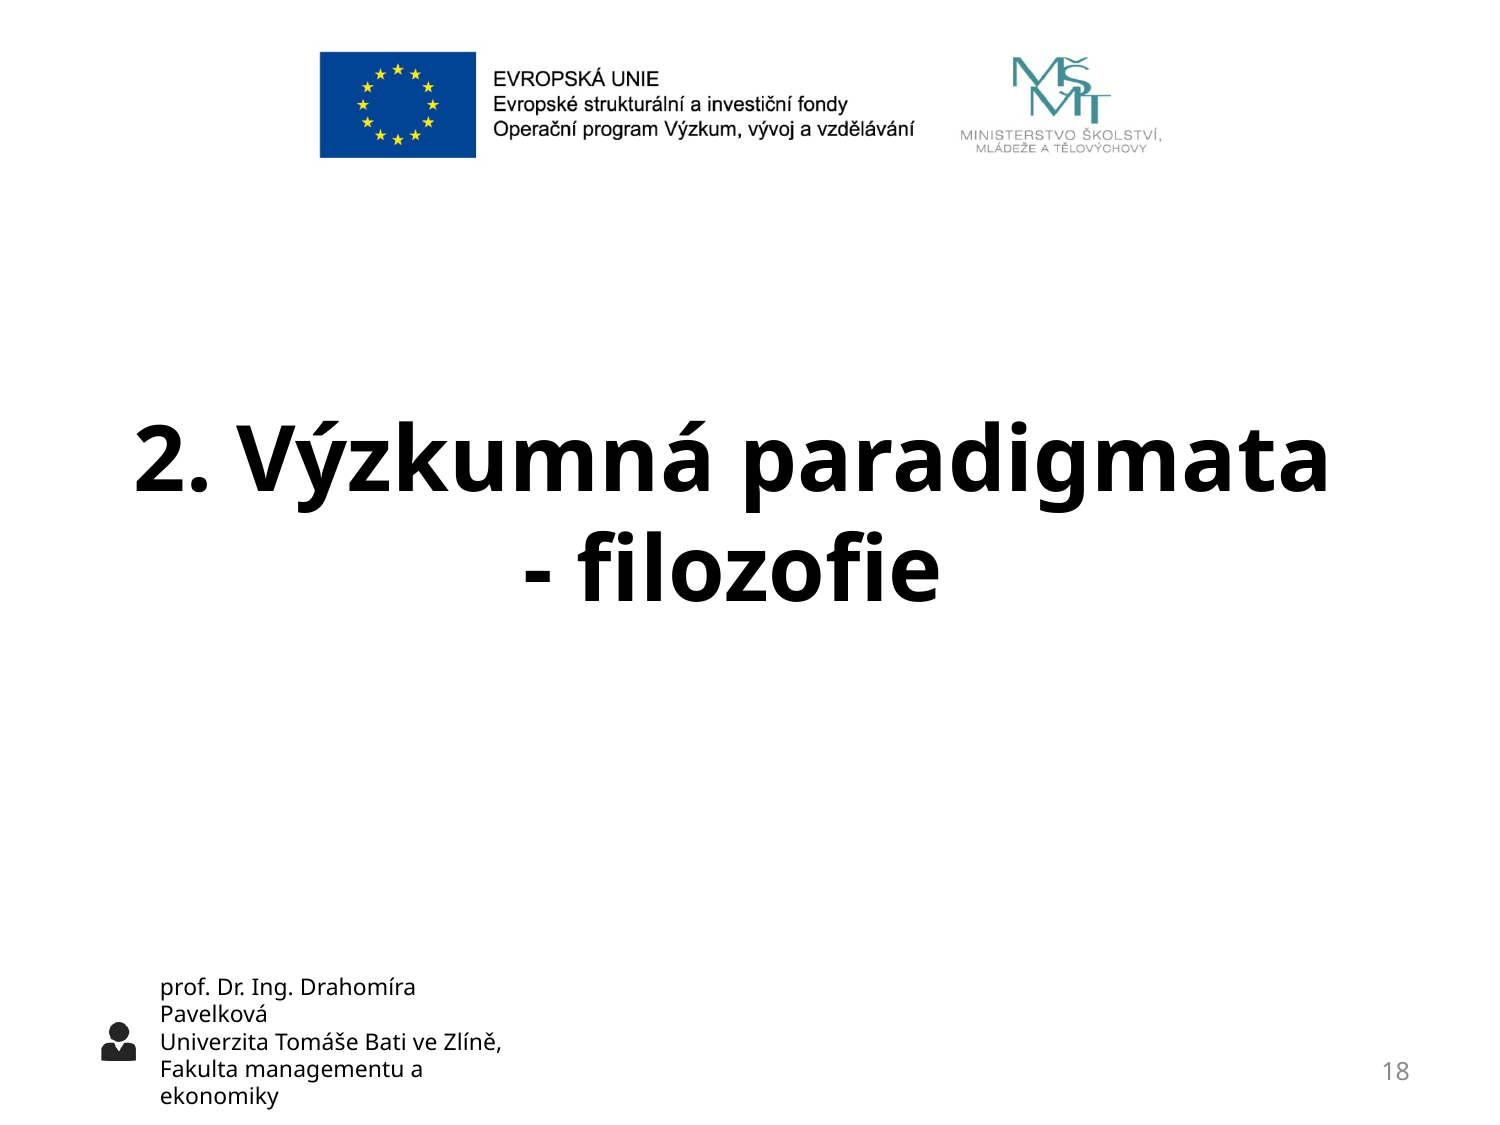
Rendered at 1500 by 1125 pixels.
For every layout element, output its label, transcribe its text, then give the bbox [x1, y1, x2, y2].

picture [267, 0, 1213, 210]
picture [101, 1021, 136, 1062]
slide_number 18 [1074, 1042, 1425, 1103]
title 2. Výzkumná paradigmata - filozofie [101, 385, 1366, 634]
footer prof. Dr. Ing. Drahomíra Pavelková Univerzita Tomáše Bati ve Zlíně, Fakulta managementu a ekonomiky [145, 999, 526, 1083]
